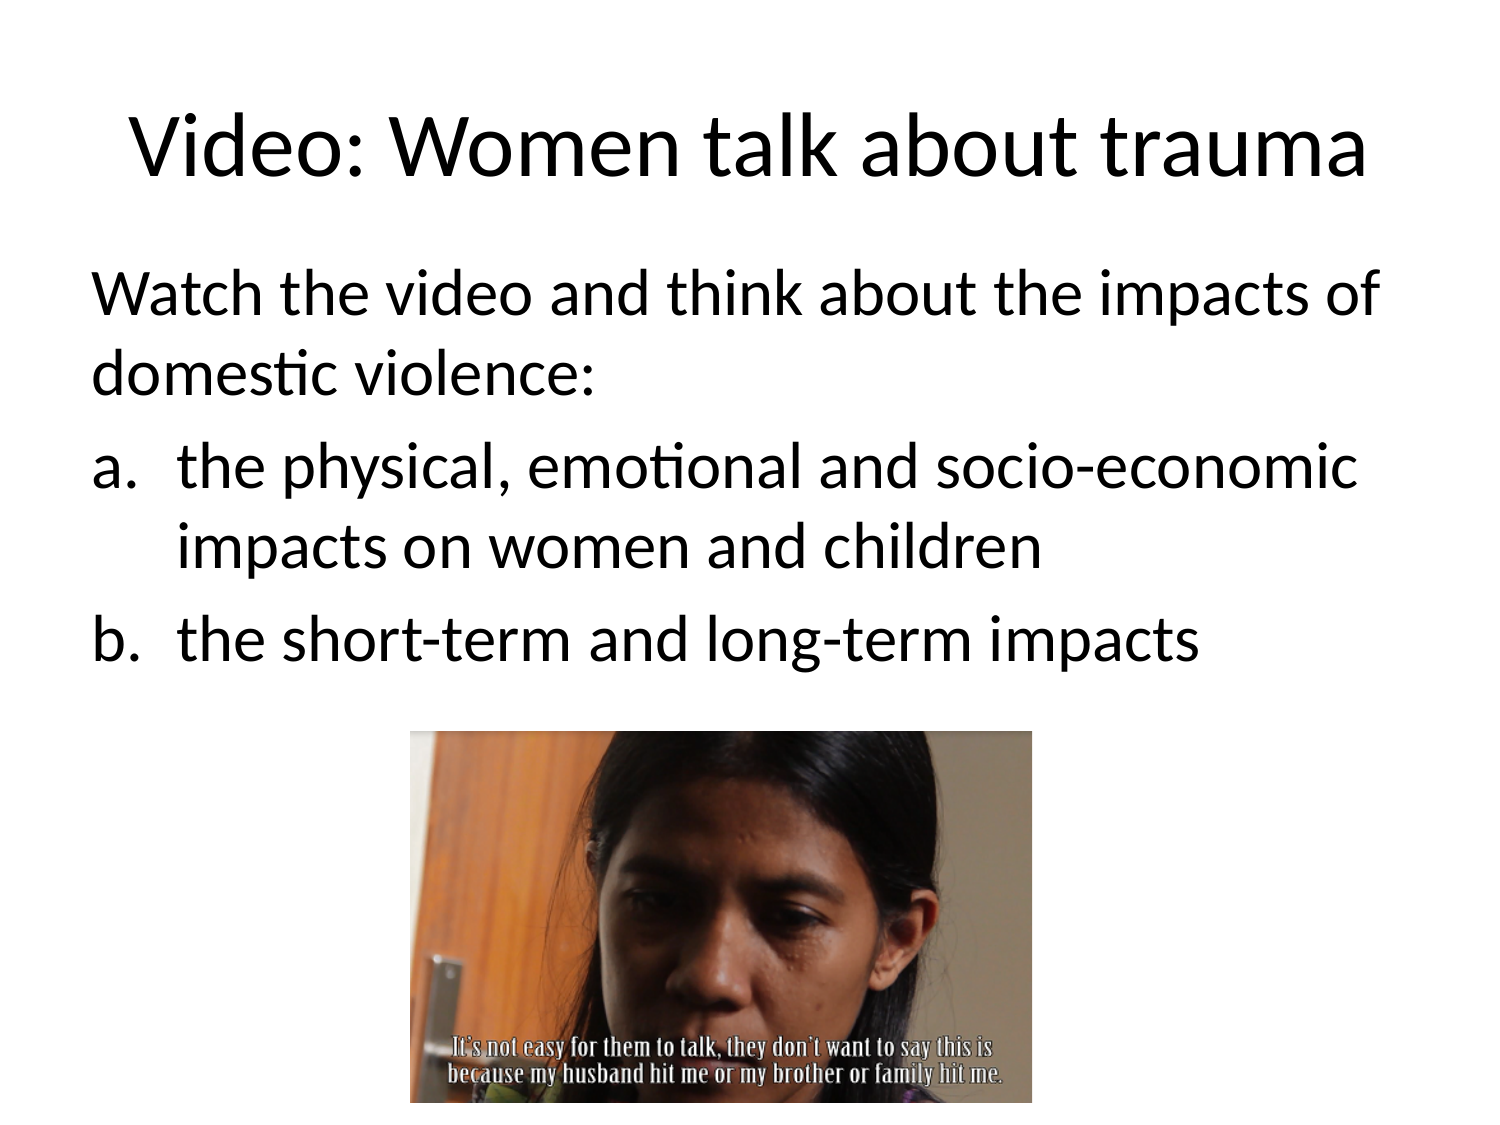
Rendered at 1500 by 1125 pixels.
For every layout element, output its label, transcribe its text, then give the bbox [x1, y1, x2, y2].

title Video: Women talk about trauma [76, 70, 1424, 209]
list Watch the video and think about the impacts of domestic violence: the physical, emotional and socio-economic impacts on women and children the short-term and long-term impacts [76, 241, 1424, 1009]
picture [409, 730, 1033, 1104]
